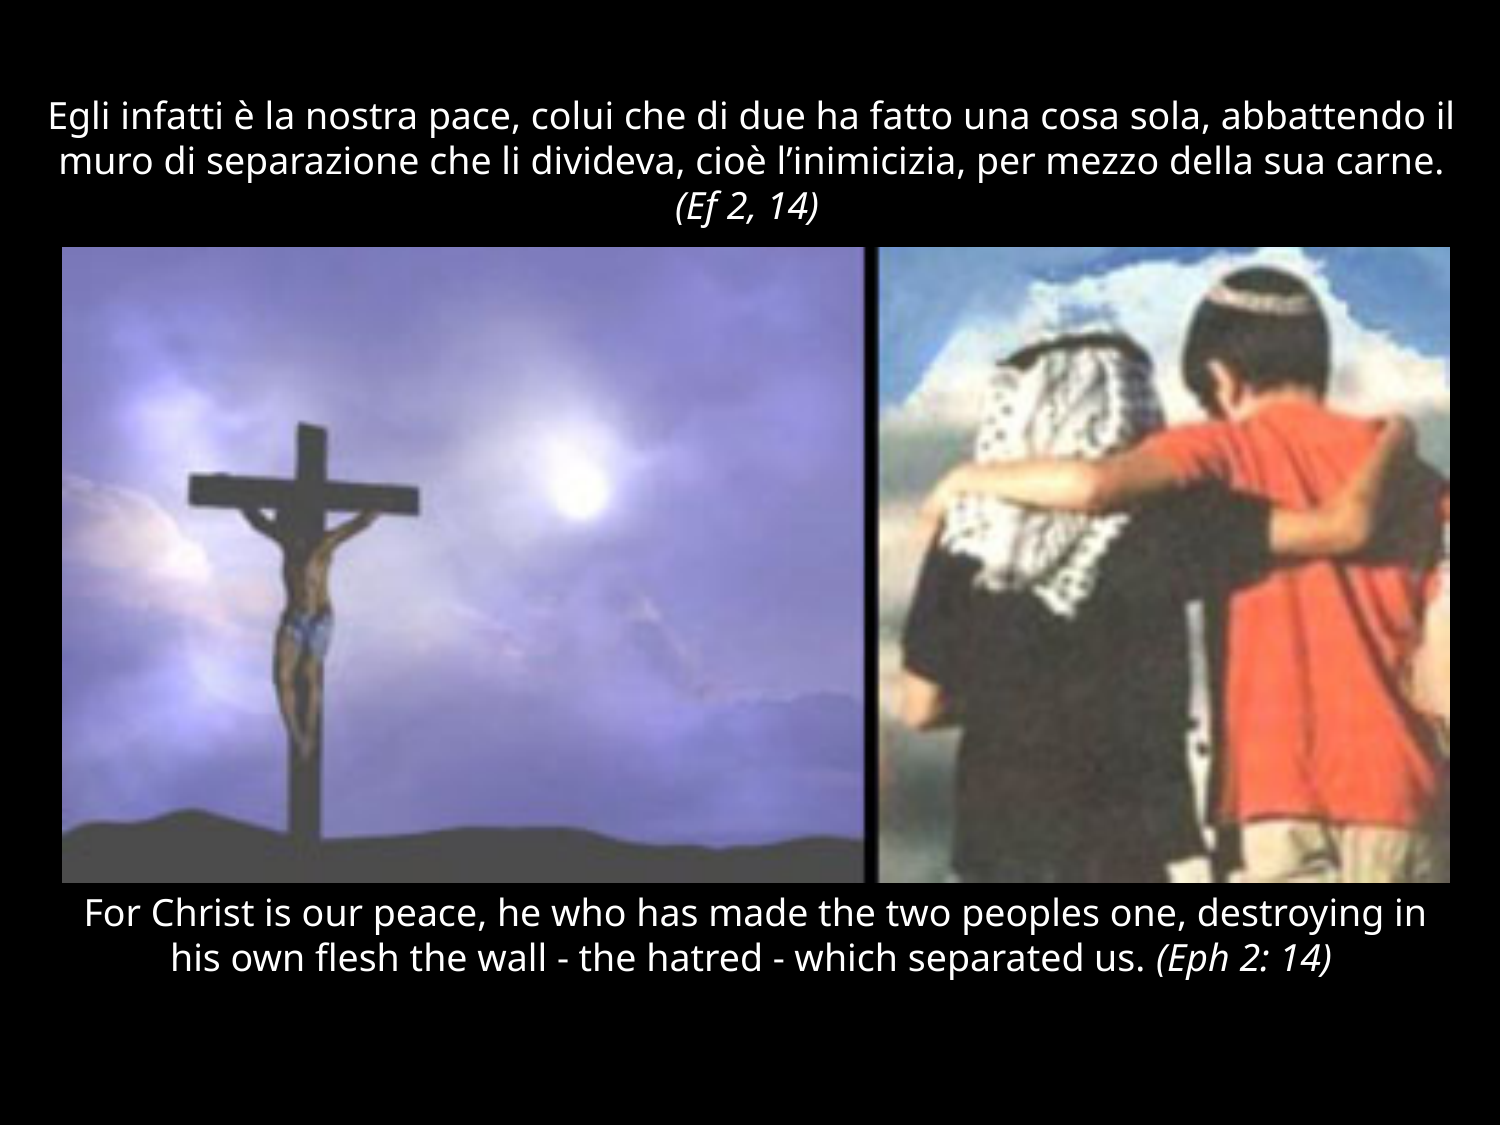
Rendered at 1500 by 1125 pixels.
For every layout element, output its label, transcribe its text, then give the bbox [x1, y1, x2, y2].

title Egli infatti è la nostra pace, colui che di due ha fatto una cosa sola, abbattendo il muro di separazione che li divideva, cioè l’inimicizia, per mezzo della sua carne. (Ef 2, 14) [29, 113, 1475, 251]
text_box For Christ is our peace, he who has made the two peoples one, destroying in his own flesh the wall - the hatred - which separated us. (Eph 2: 14) [53, 881, 1459, 987]
picture [62, 247, 1450, 884]
